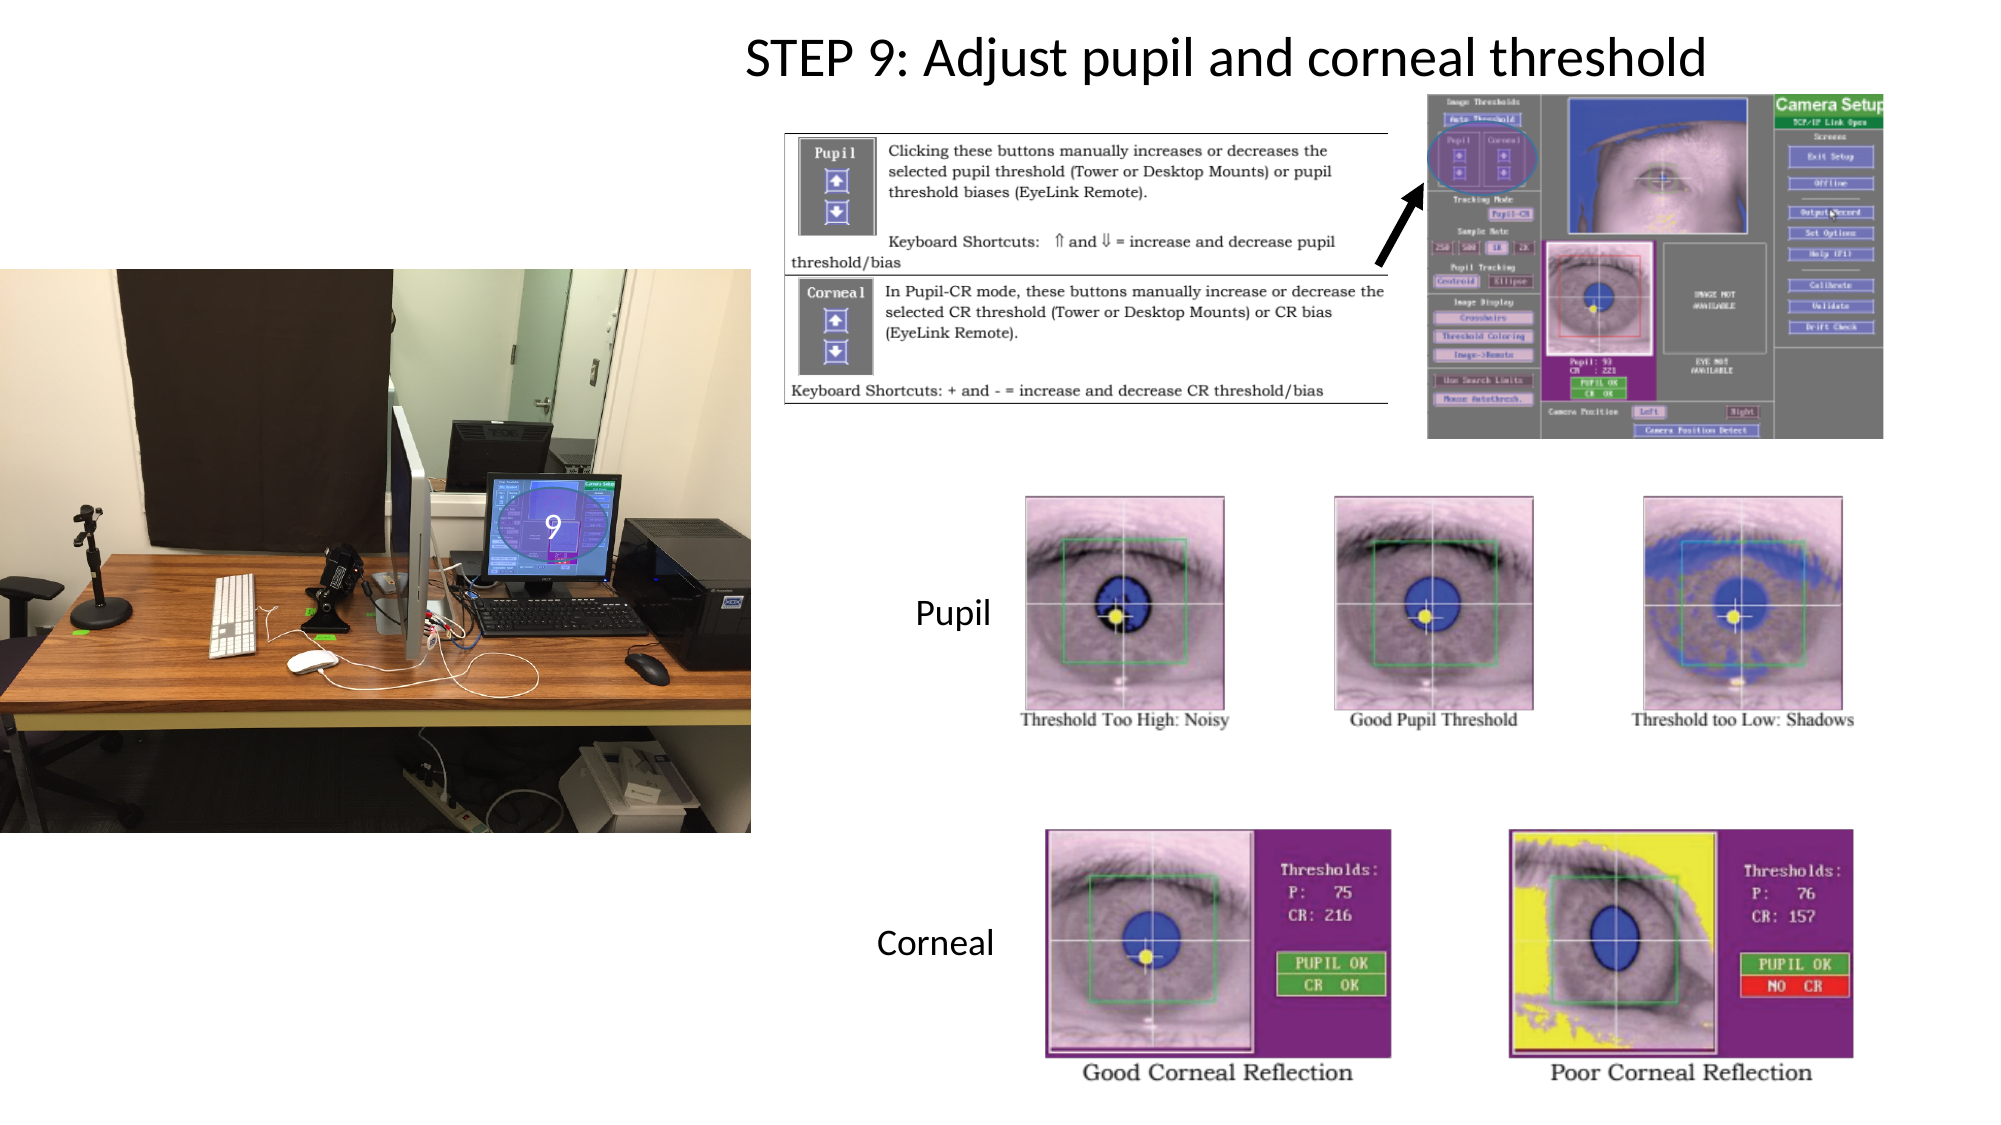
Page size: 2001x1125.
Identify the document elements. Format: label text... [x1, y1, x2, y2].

picture [1426, 94, 1884, 439]
picture [784, 133, 1388, 405]
text_box STEP 9: Adjust pupil and corneal threshold [730, 20, 2000, 1125]
picture [0, 269, 751, 833]
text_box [1378, 182, 1424, 266]
text_box Pupil [873, 581, 999, 641]
text_box Corneal [856, 910, 1016, 971]
picture [999, 487, 1884, 736]
picture [1033, 828, 1871, 1092]
